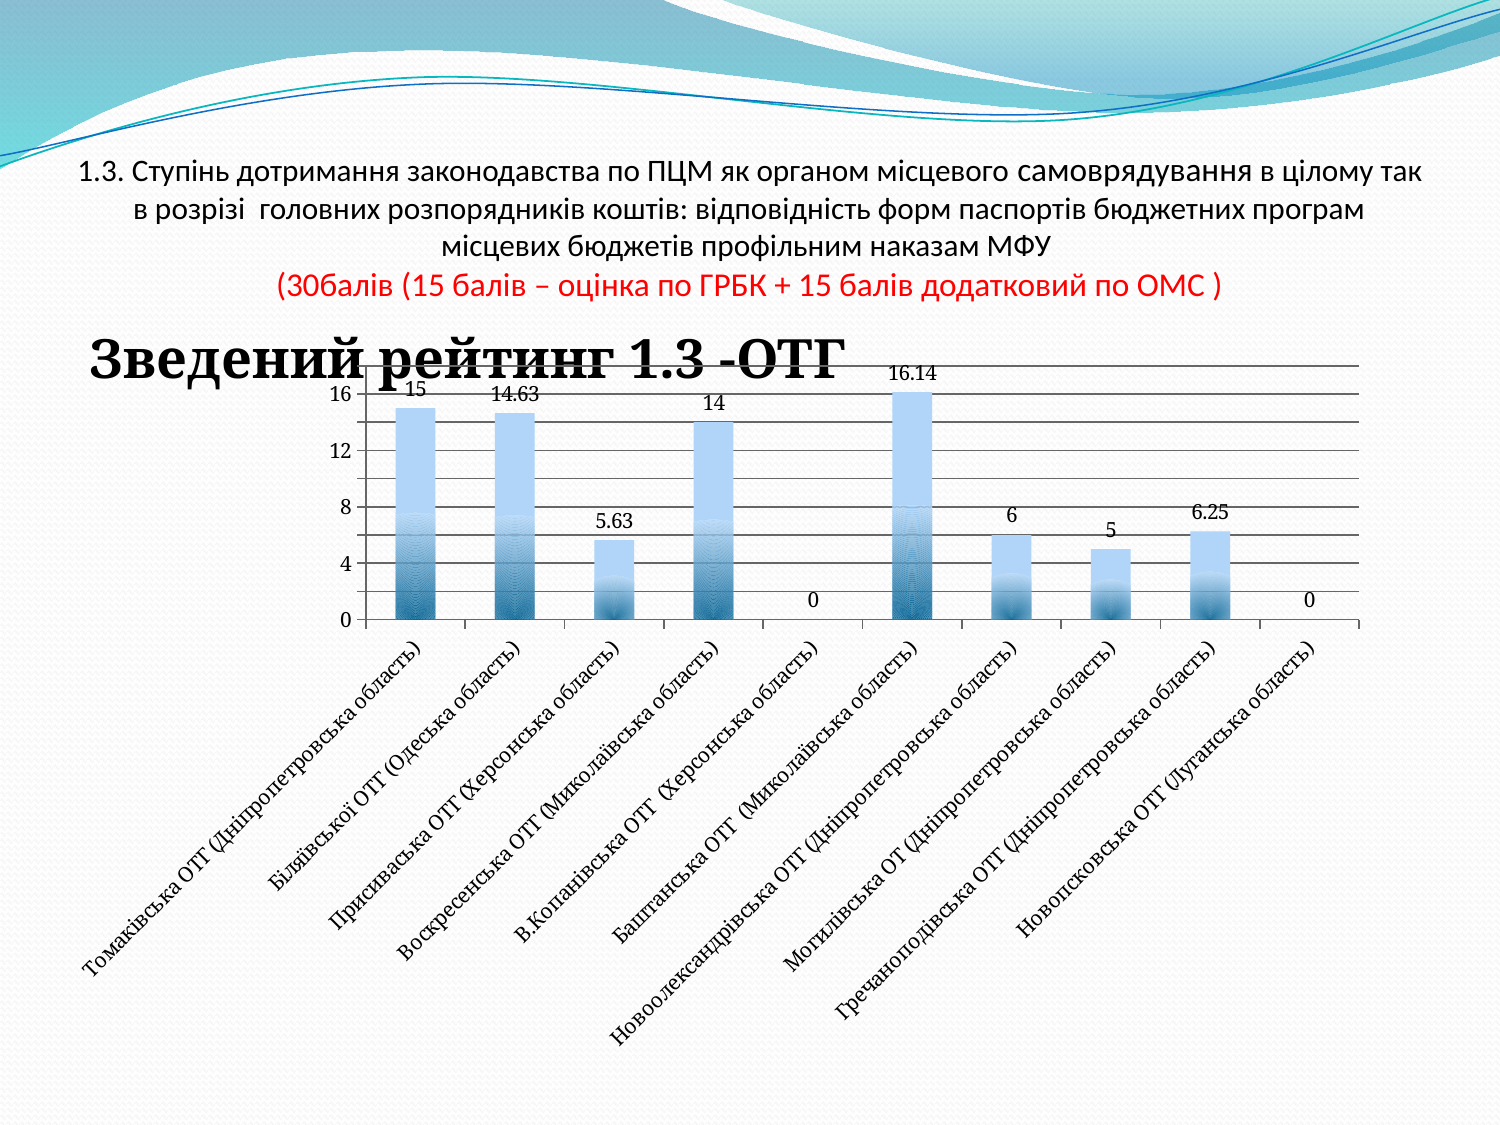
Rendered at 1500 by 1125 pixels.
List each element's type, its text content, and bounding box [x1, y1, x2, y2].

title 1.3. Ступінь дотримання законодавства по ПЦМ як органом місцевого самоврядування в цілому так в розрізі головних розпорядників коштів: відповідність форм паспортів бюджетних програм місцевих бюджетів профільним наказам МФУ (30балів (15 балів – оцінка по ГРБК + 15 балів додатковий по ОМС ) [75, 115, 1425, 303]
list Зведений рейтинг 1.3 -ОТГ [75, 317, 1425, 1038]
chart [58, 351, 1395, 1067]
